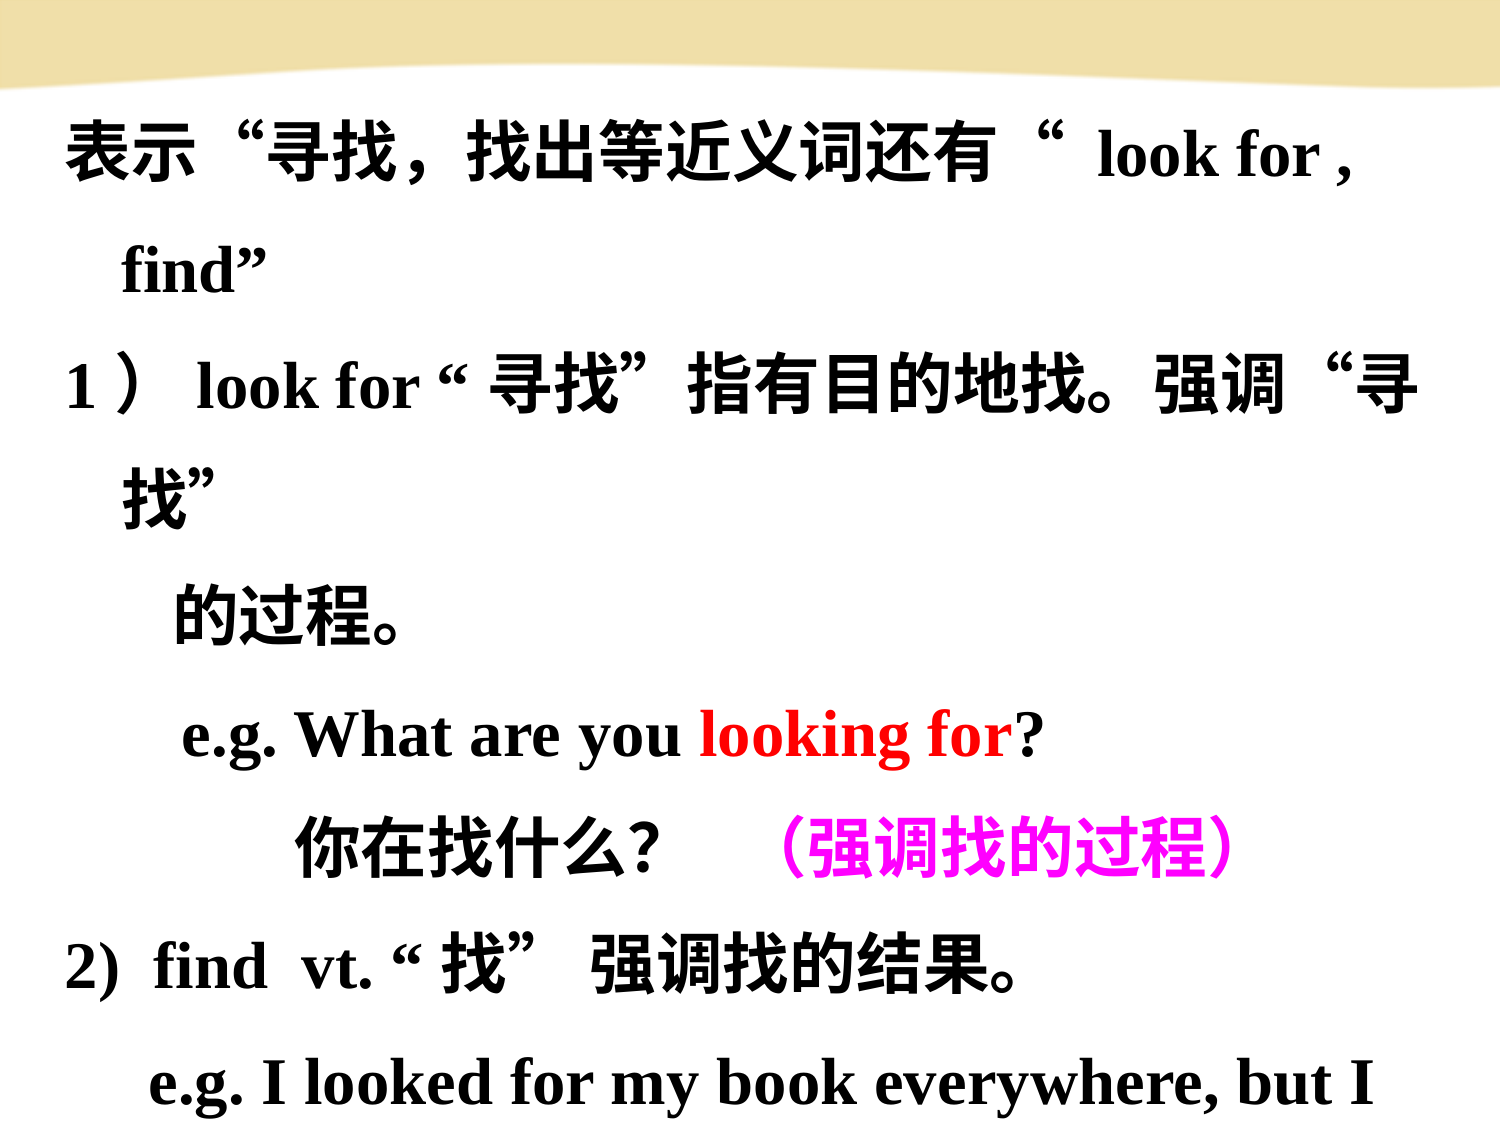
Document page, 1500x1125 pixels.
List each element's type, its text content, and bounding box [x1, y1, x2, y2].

text_box 表示“寻找，找出等近义词还有“ look for , find” 1）look for “寻找”指有目的地找。强调“寻找” 的过程。 e.g. What are you looking for? 你在找什么？ （强调找的过程） 2) find vt. “找” 强调找的结果。 e.g. I looked for my book everywhere, but I didn’t find it. (结果是没找到） [49, 66, 1475, 1125]
picture [0, 0, 1500, 1125]
